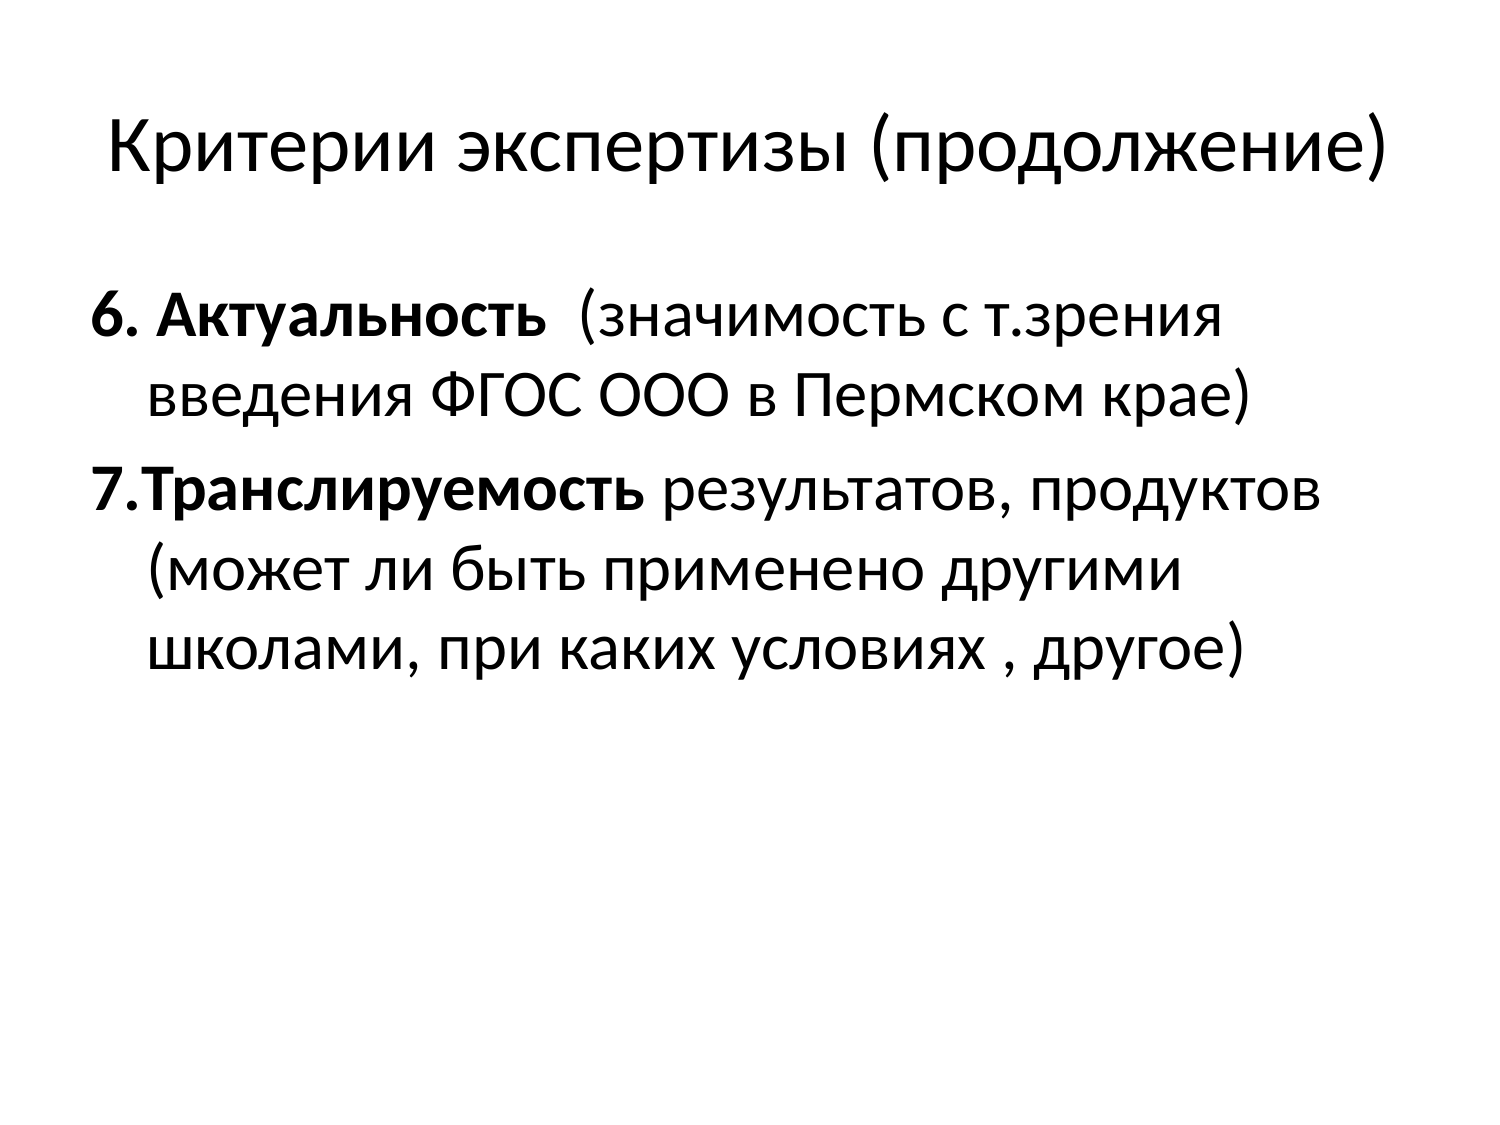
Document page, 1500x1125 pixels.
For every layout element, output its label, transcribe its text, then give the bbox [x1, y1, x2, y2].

title Критерии экспертизы (продолжение) [74, 44, 1426, 233]
list 6. Актуальность (значимость с т.зрения введения ФГОС ООО в Пермском крае) 7.Транслируемость результатов, продуктов (может ли быть применено другими школами, при каких условиях , другое) [74, 262, 1426, 1006]
